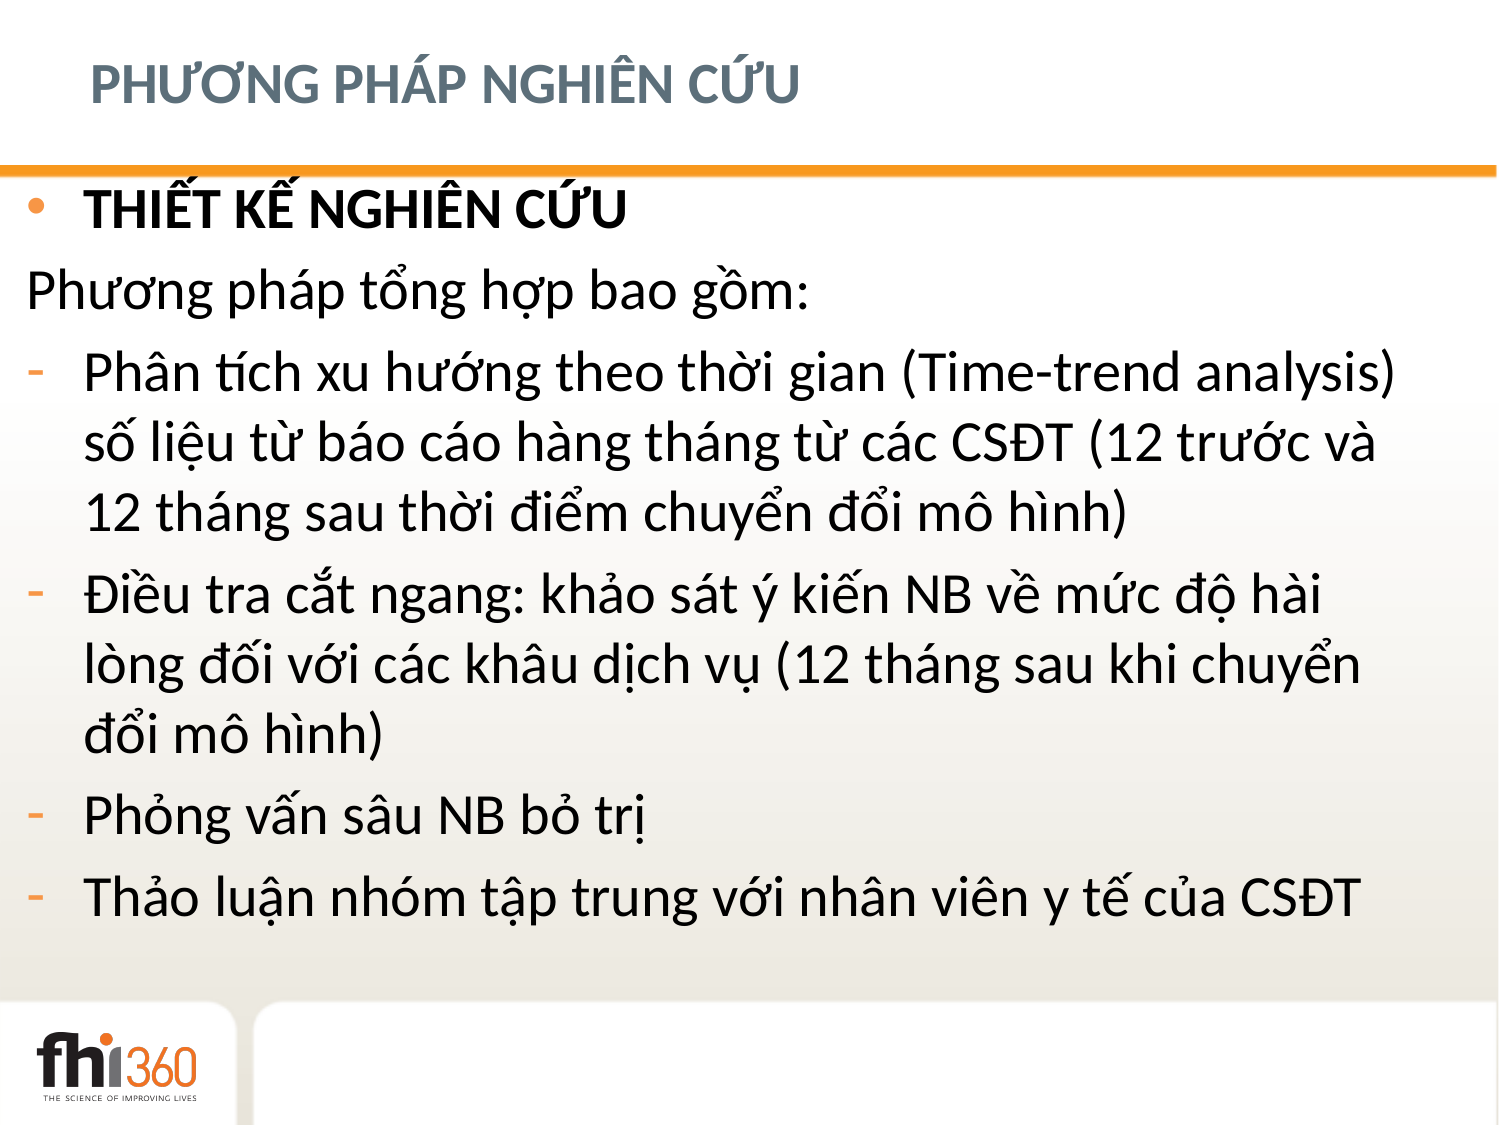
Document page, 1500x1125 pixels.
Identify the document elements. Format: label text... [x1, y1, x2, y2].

title PHƯƠNG PHÁP NGHIÊN CỨU [75, 0, 1425, 162]
picture [0, 165, 1499, 1125]
list THIẾT KẾ NGHIÊN CỨU Phương pháp tổng hợp bao gồm: Phân tích xu hướng theo thời gian (Time-trend analysis) số liệu từ báo cáo hàng tháng từ các CSĐT (12 trước và 12 tháng sau thời điểm chuyển đổi mô hình) Điều tra cắt ngang: khảo sát ý kiến NB về mức độ hài lòng đối với các khâu dịch vụ (12 tháng sau khi chuyển đổi mô hình) Phỏng vấn sâu NB bỏ trị Thảo luận nhóm tập trung với nhân viên y tế của CSĐT [11, 162, 1449, 980]
